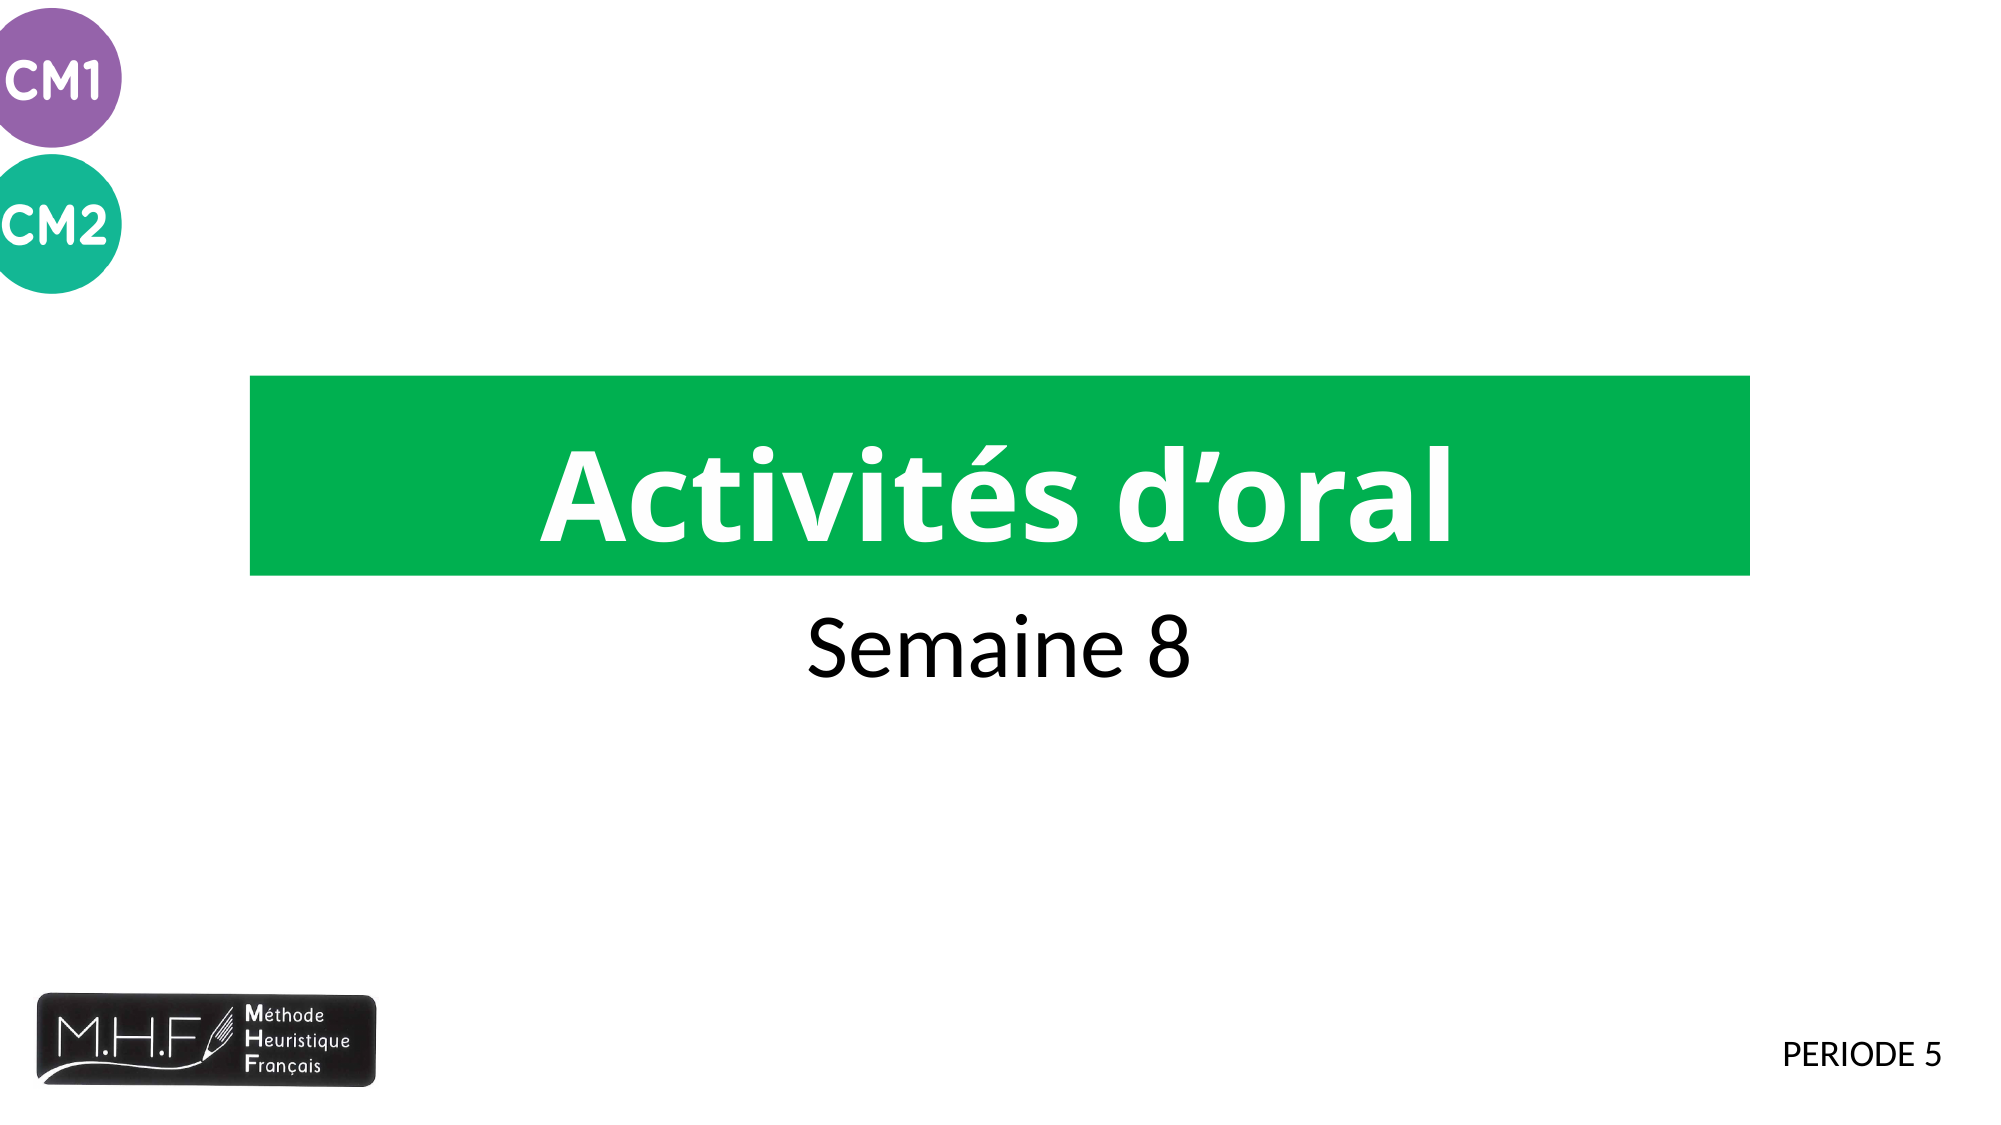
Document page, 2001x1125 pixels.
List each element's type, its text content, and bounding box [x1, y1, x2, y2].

text_box PERIODE 5 [1362, 1021, 1967, 1082]
title Activités d’oral [249, 375, 1750, 576]
picture [33, 990, 379, 1089]
picture [0, 0, 134, 298]
subtitle Semaine 8 [249, 590, 1750, 863]
